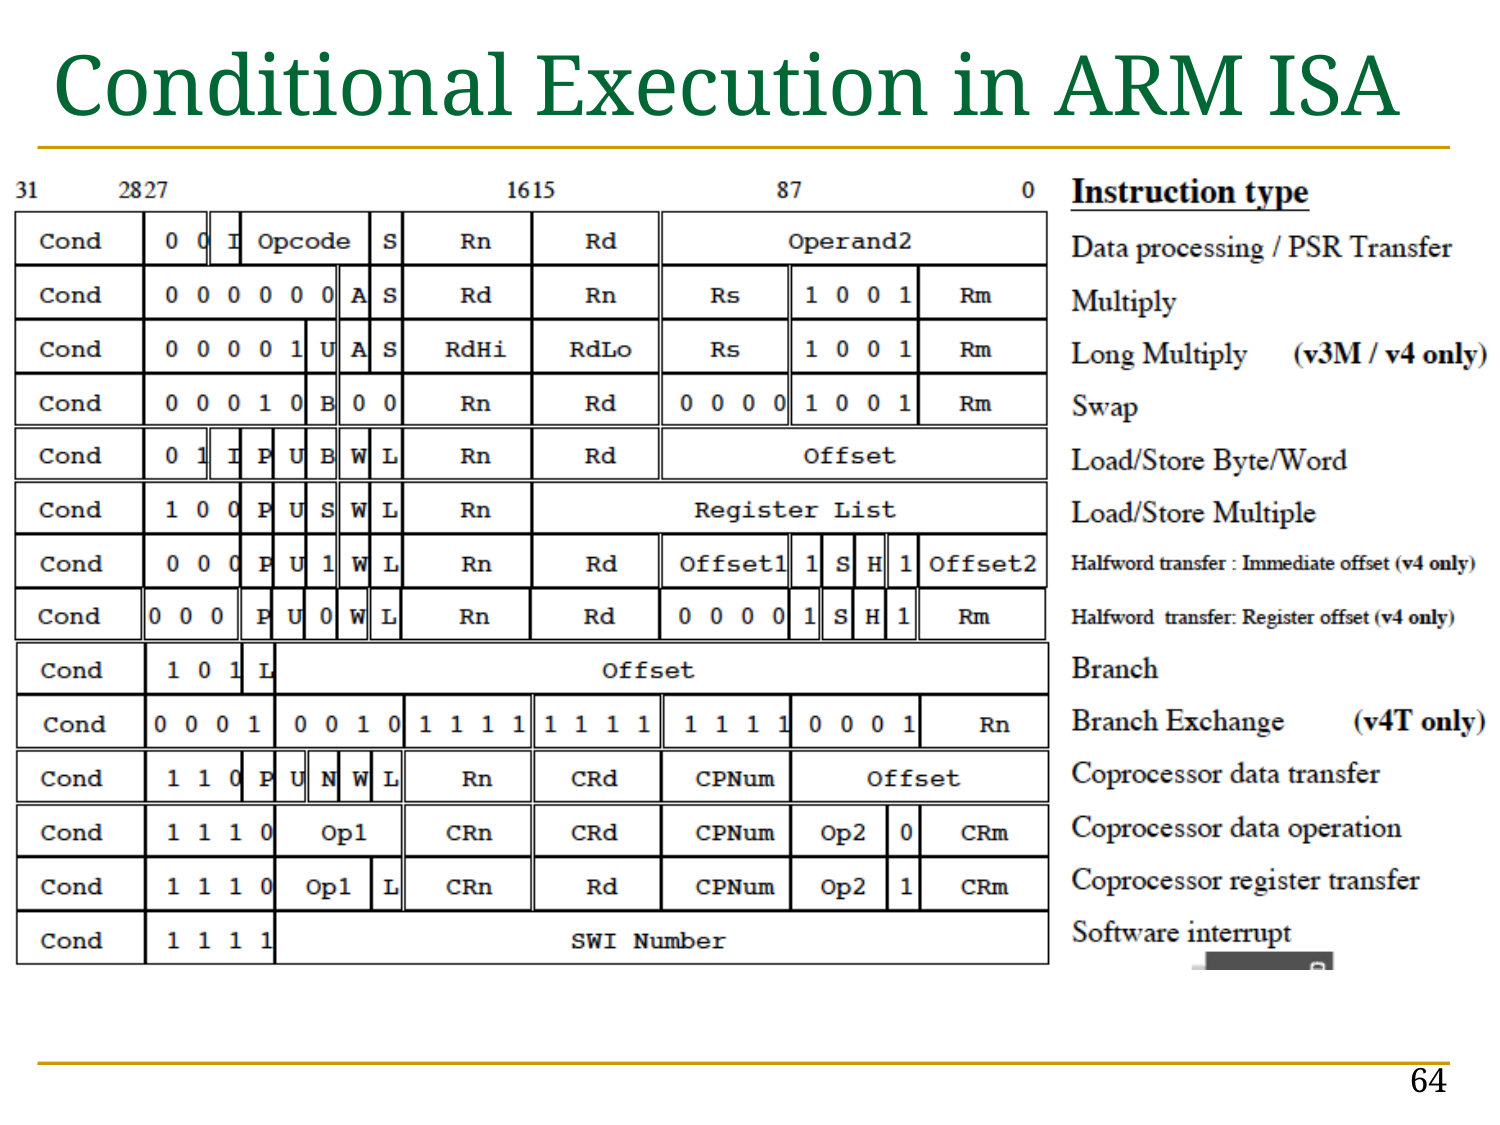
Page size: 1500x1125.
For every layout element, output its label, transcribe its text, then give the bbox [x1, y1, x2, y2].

slide_number 64 [1111, 1036, 1462, 1112]
picture [0, 153, 1500, 971]
title Conditional Execution in ARM ISA [37, 24, 1450, 152]
